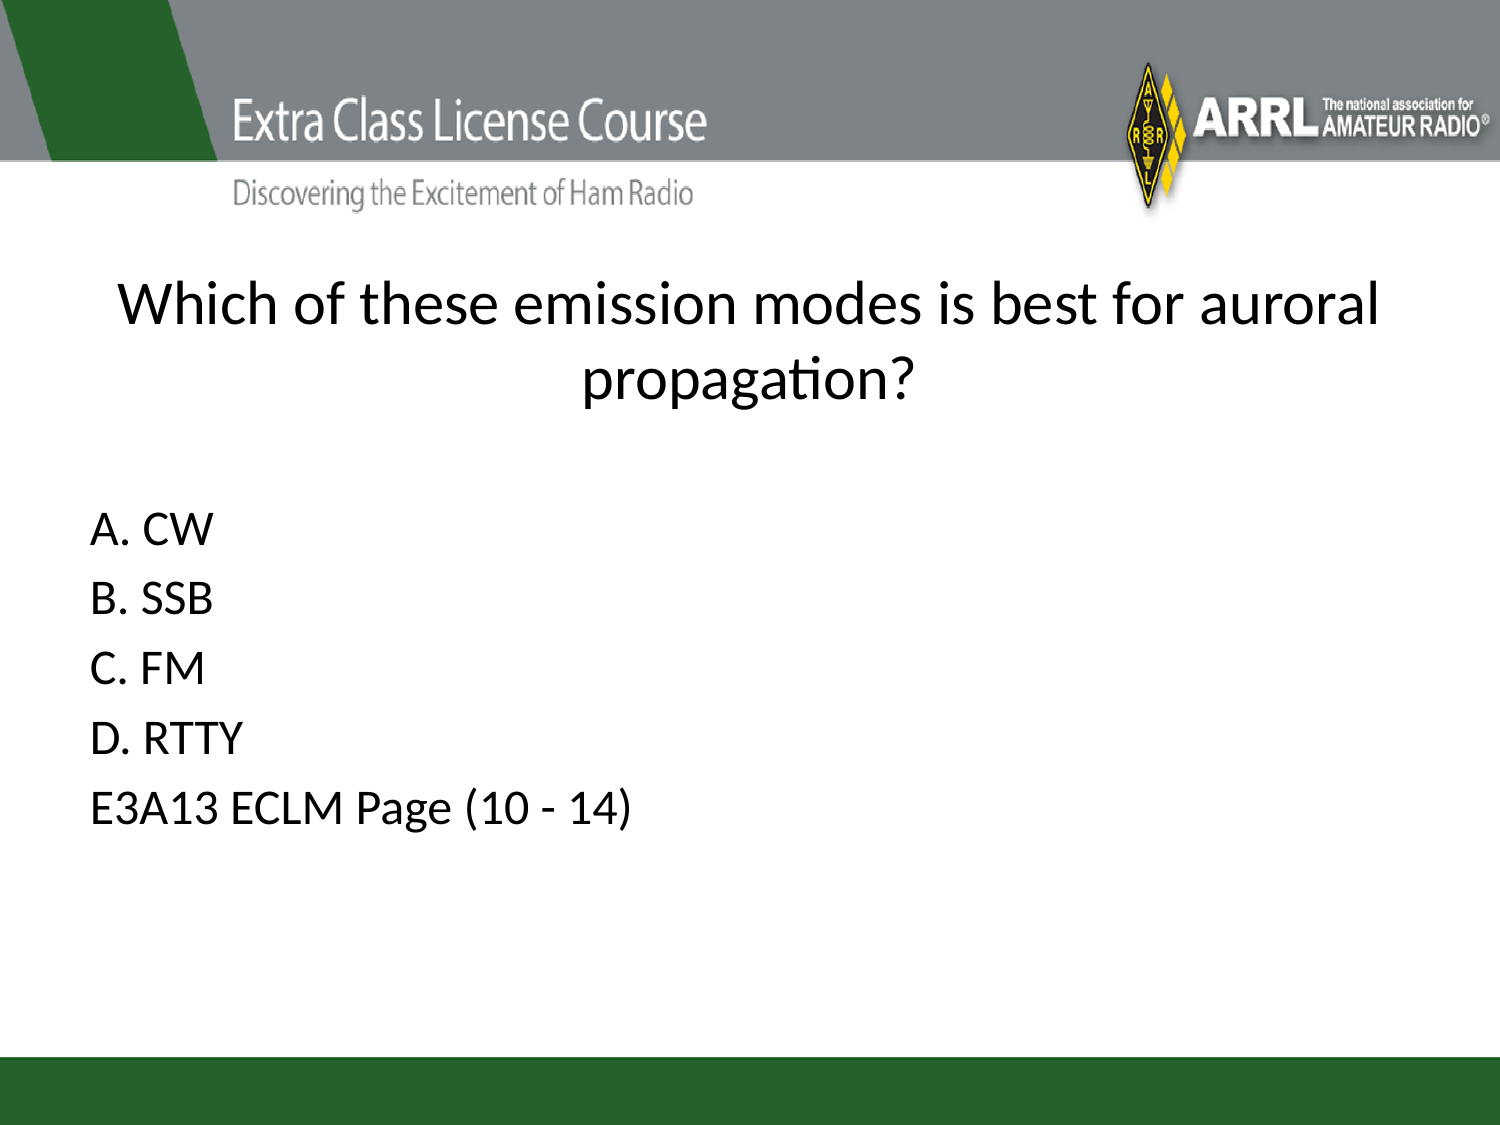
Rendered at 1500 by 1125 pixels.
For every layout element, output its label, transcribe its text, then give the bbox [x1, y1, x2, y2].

list A. CW B. SSB C. FM D. RTTY E3A13 ECLM Page (10 - 14) [75, 487, 1425, 1005]
picture [0, 0, 1500, 1125]
title Which of these emission modes is best for auroral propagation? [75, 254, 1425, 435]
